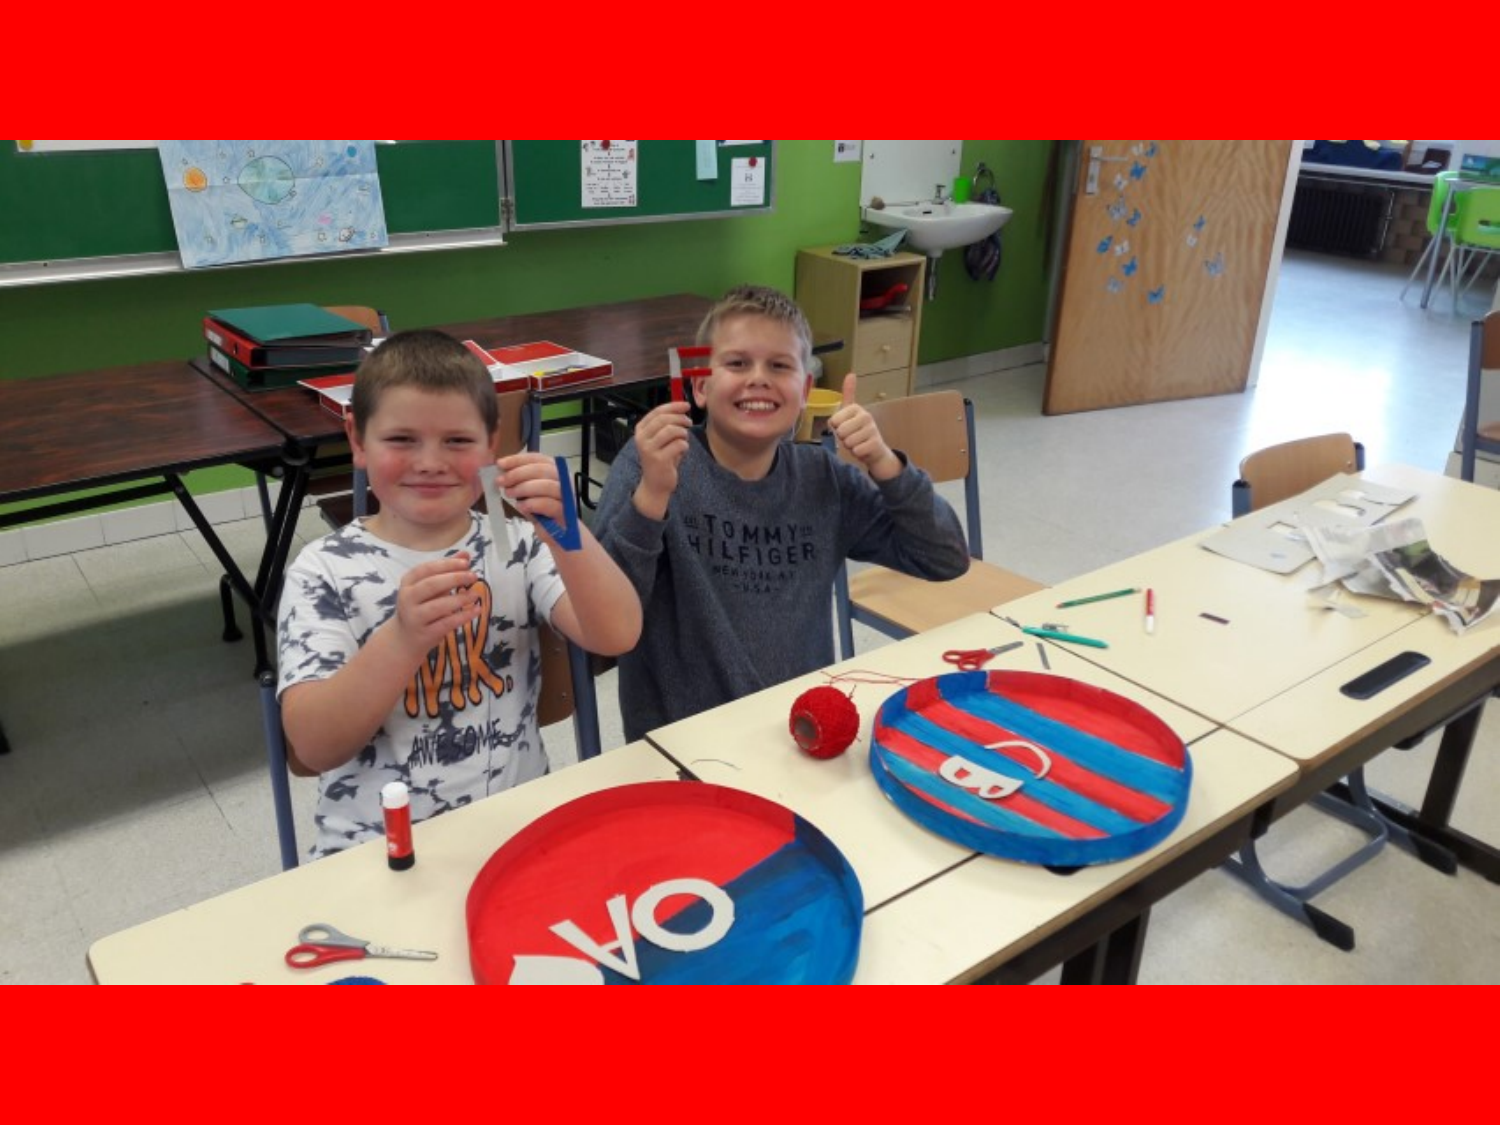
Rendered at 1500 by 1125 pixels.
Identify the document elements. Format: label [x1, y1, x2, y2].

picture [0, 140, 1500, 985]
